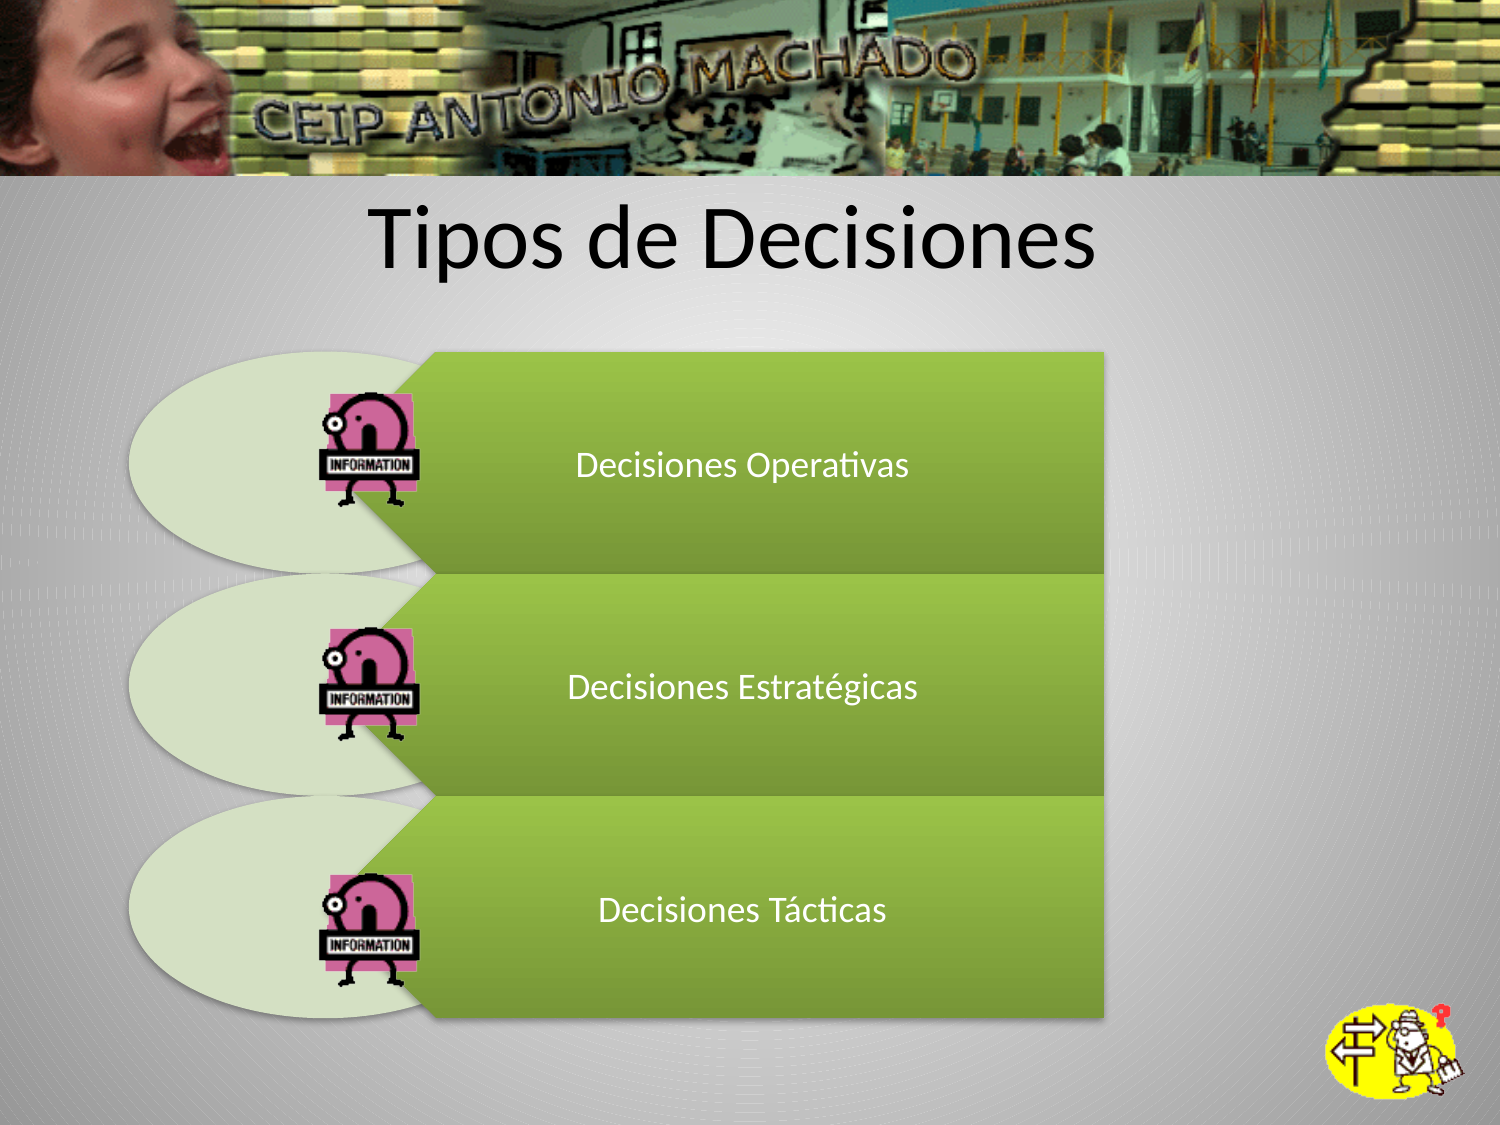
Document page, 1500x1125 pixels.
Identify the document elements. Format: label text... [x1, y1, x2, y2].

picture [316, 620, 425, 744]
picture [316, 866, 425, 990]
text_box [128, 351, 1301, 1019]
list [0, 0, 1500, 177]
title Tipos de Decisiones [269, 187, 1125, 294]
picture [1323, 995, 1466, 1101]
picture [316, 386, 425, 509]
